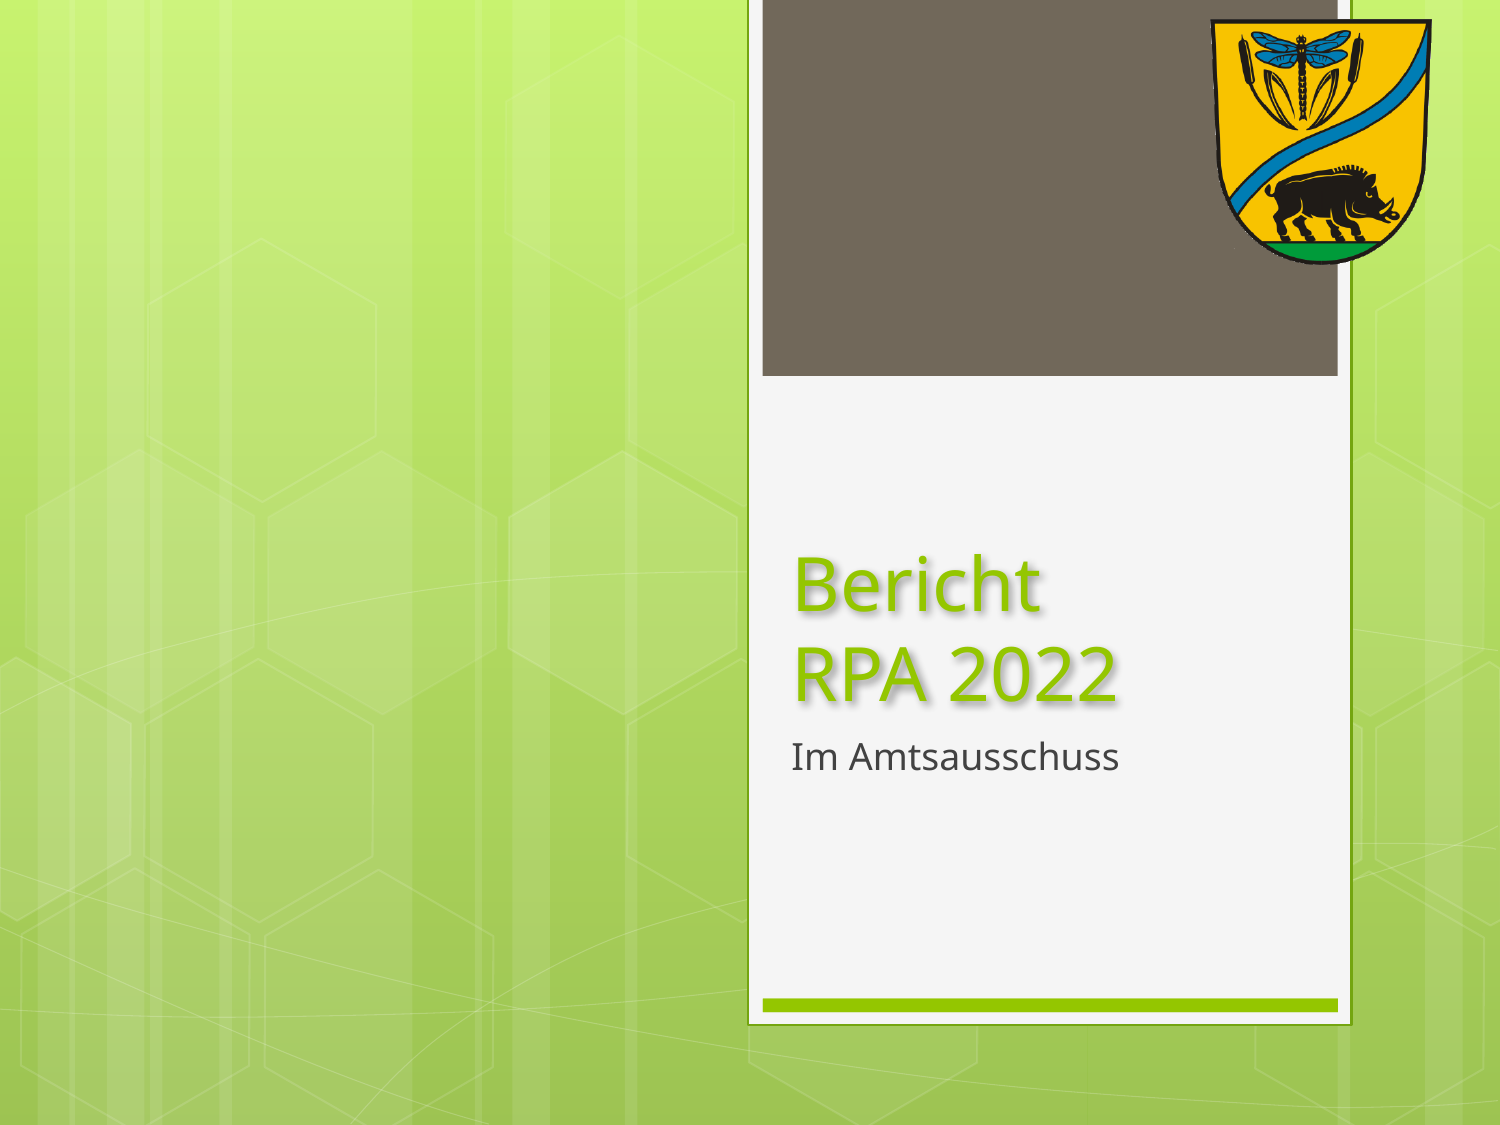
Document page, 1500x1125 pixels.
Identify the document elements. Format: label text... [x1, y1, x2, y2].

subtitle Im Amtsausschuss [776, 725, 1320, 933]
title Bericht RPA 2022 [776, 444, 1320, 724]
picture [1210, 19, 1432, 265]
